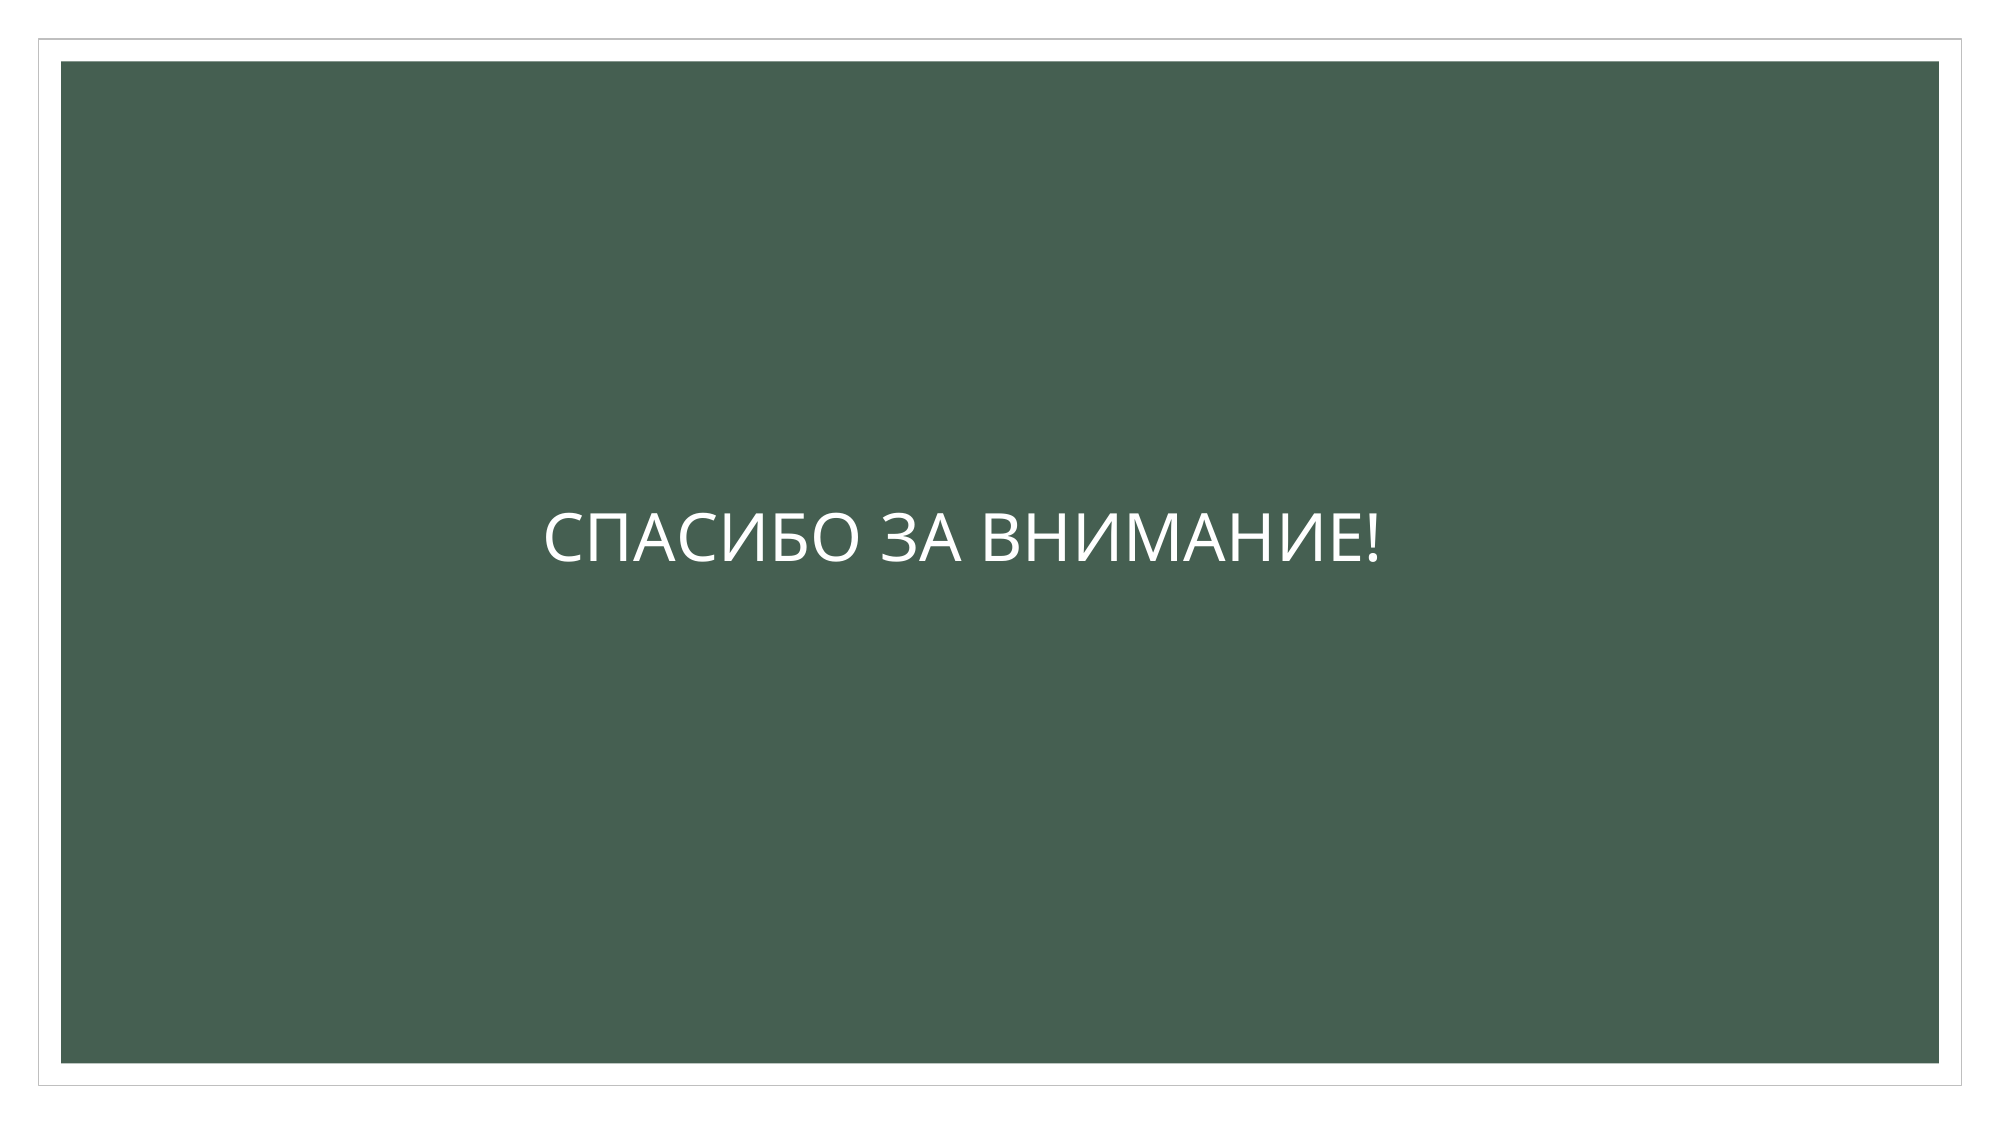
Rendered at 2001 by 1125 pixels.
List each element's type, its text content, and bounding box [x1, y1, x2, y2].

text_box СПАСИБО ЗА ВНИМАНИЕ! [528, 487, 1398, 583]
